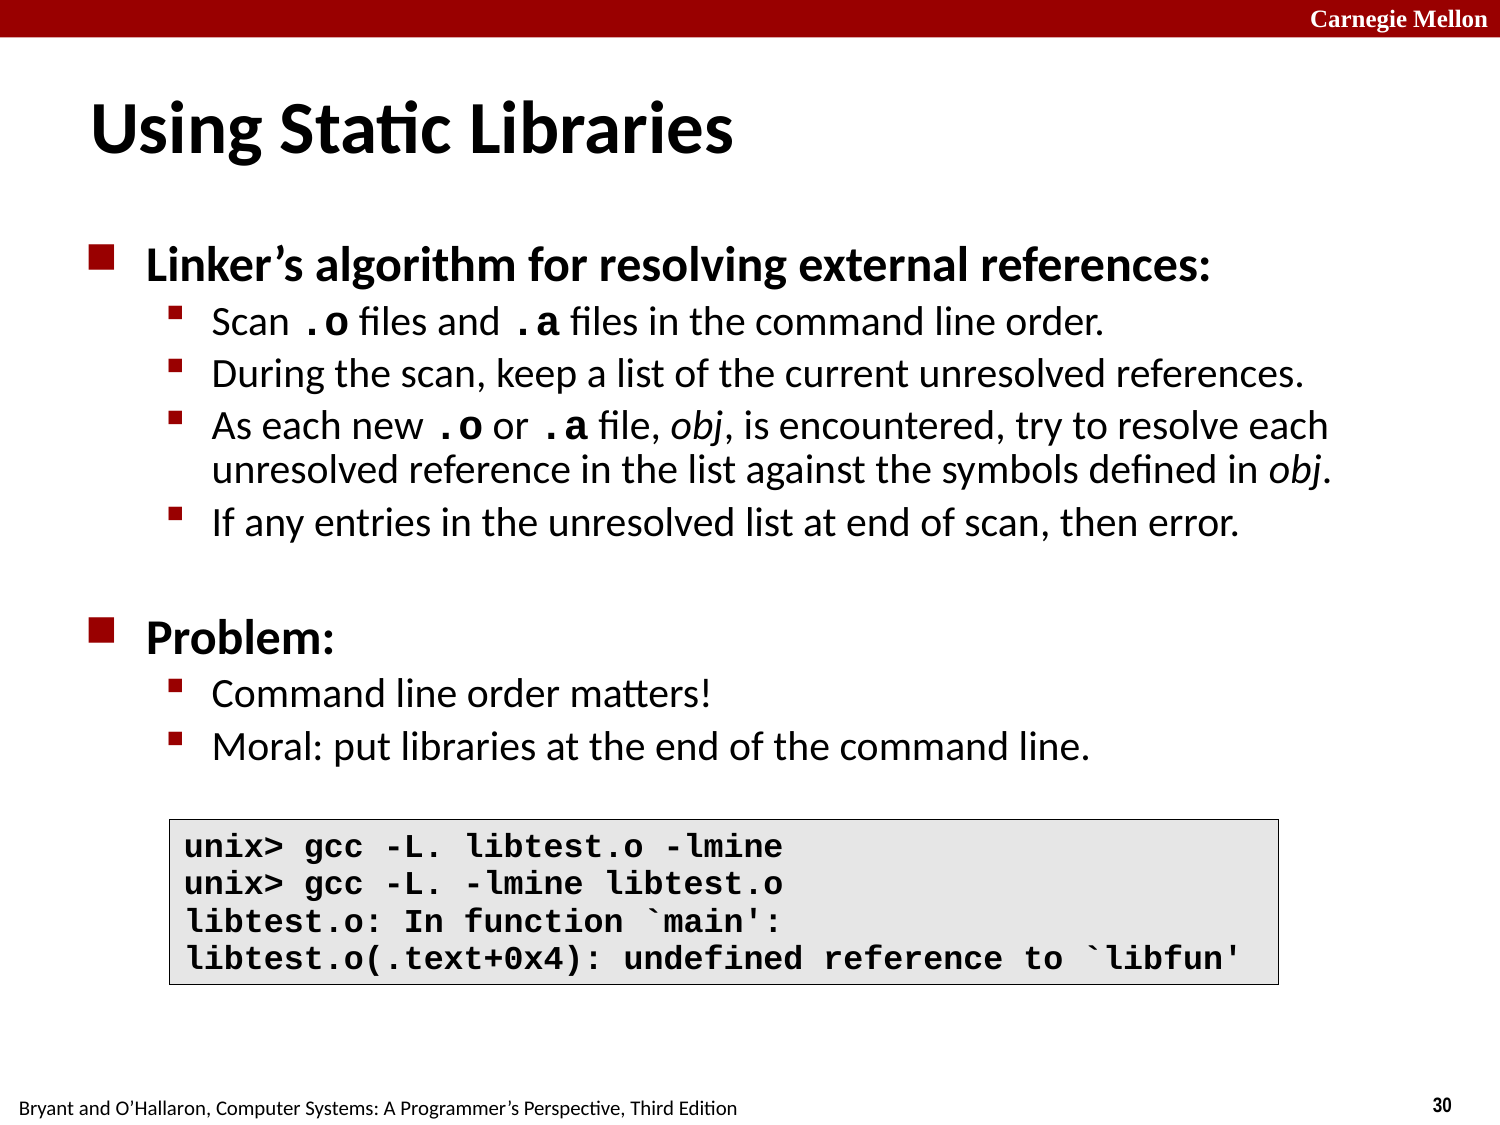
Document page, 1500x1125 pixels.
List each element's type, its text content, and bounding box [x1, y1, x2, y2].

list Linker’s algorithm for resolving external references: Scan .o files and .a files in the command line order. During the scan, keep a list of the current unresolved references. As each new .o or .a file, obj, is encountered, try to resolve each unresolved reference in the list against the symbols defined in obj. If any entries in the unresolved list at end of scan, then error. Problem: Command line order matters! Moral: put libraries at the end of the command line. [74, 234, 1438, 913]
title Using Static Libraries [74, 58, 1500, 188]
text_box unix> gcc -L. libtest.o -lmine unix> gcc -L. -lmine libtest.o libtest.o: In function `main': libtest.o(.text+0x4): undefined reference to `libfun' [169, 819, 1279, 985]
